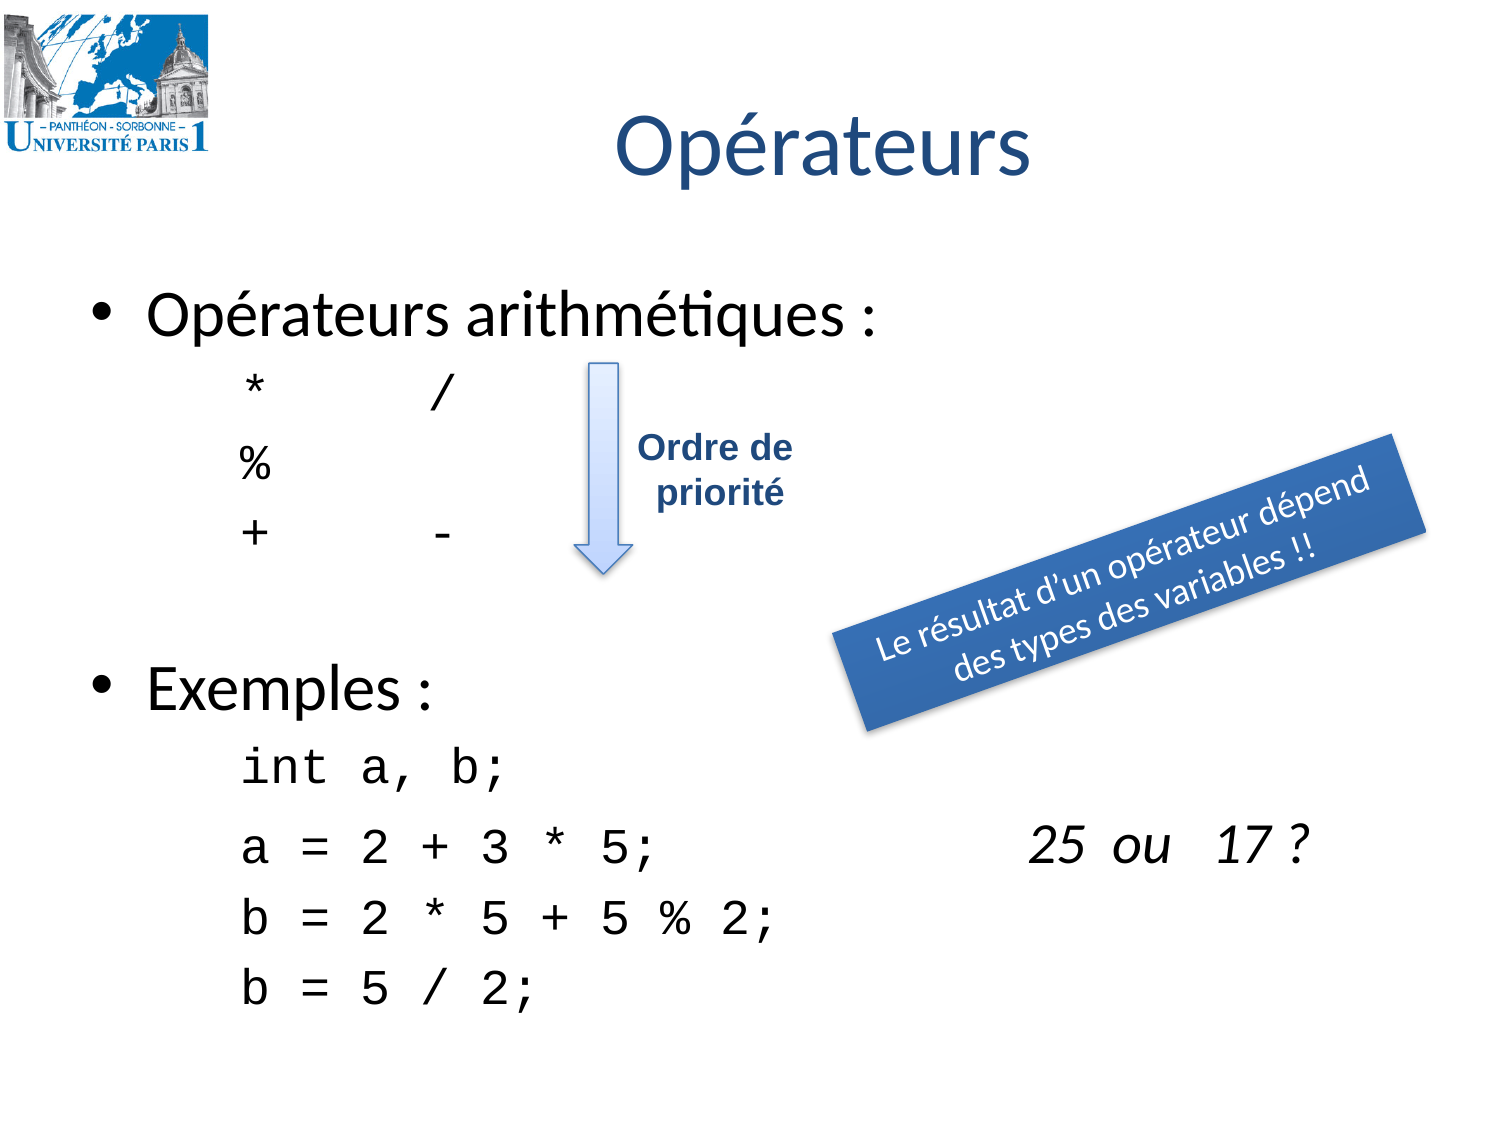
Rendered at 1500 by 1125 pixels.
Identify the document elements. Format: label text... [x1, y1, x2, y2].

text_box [573, 362, 820, 575]
text_box Le résultat d’un opérateur dépend des types des variables !! [831, 433, 1427, 732]
list Opérateurs arithmétiques : * / % + - Exemples : int a, b; a = 2 + 3 * 5; 25 ou 17 ? b = 2 * 5 + 5 % 2; b = 5 / 2; [74, 262, 1426, 1006]
picture [0, 11, 211, 153]
title Opérateurs [222, 44, 1426, 233]
